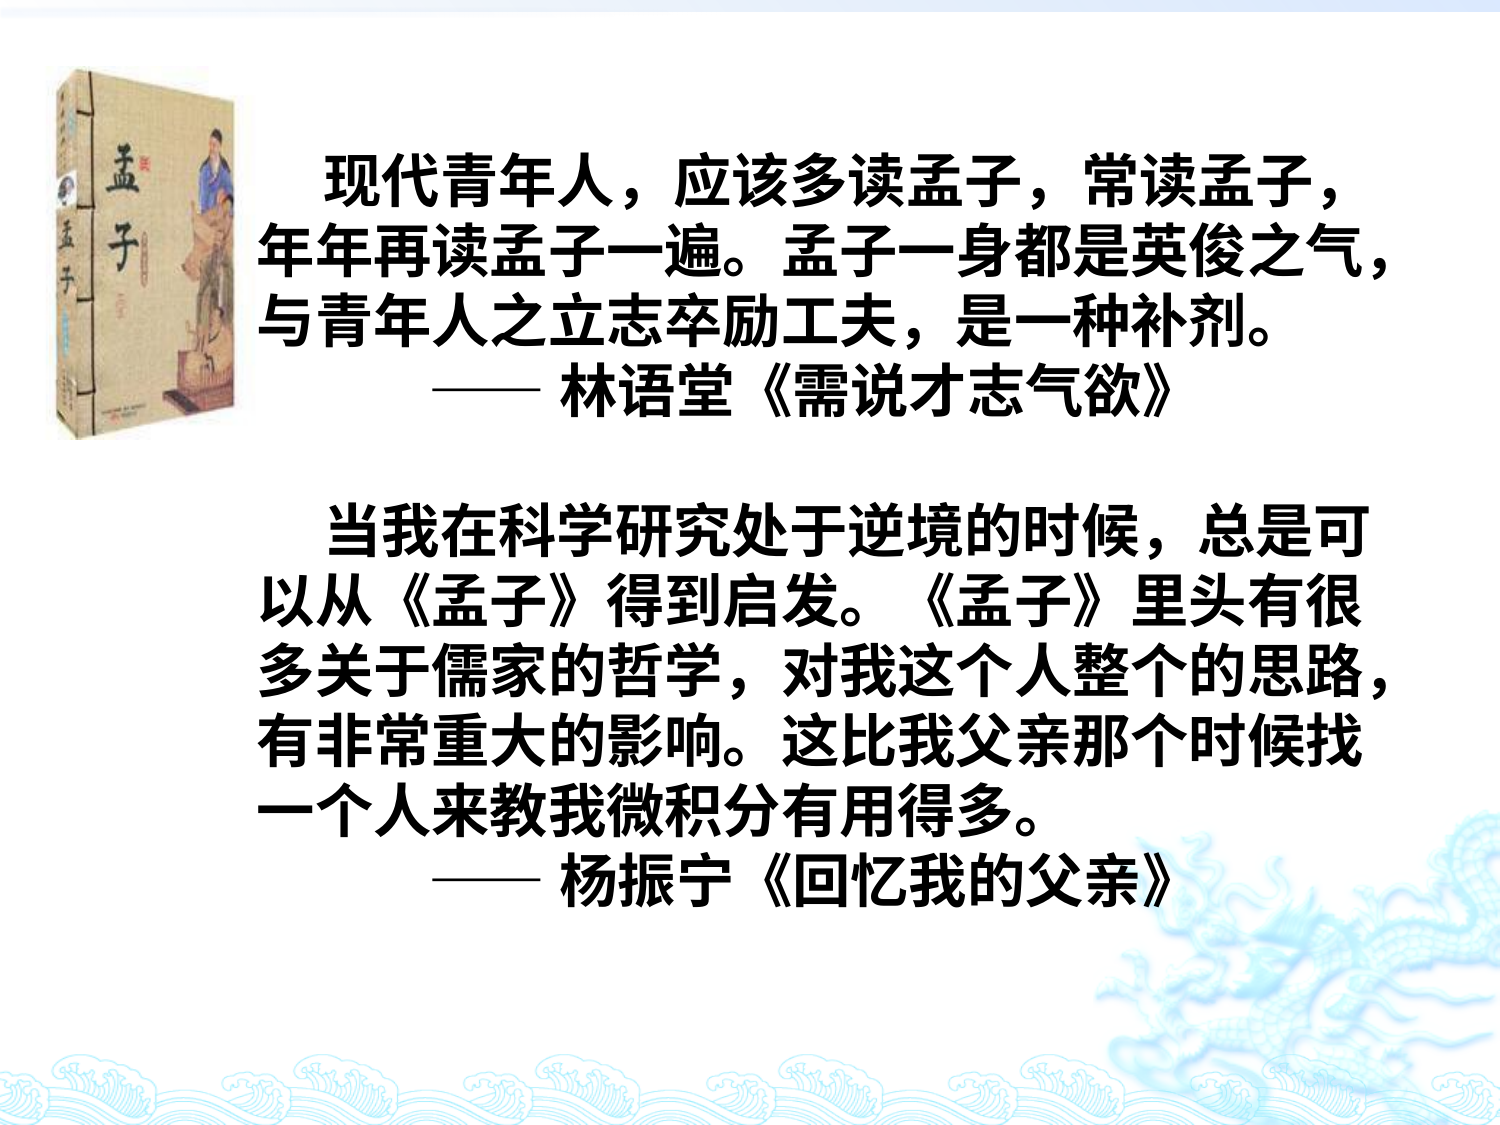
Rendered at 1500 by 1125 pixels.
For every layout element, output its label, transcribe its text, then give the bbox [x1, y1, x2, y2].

picture [0, 65, 290, 441]
text_box 现代青年人，应该多读孟子，常读孟子，年年再读孟子一遍。孟子一身都是英俊之气，与青年人之立志卒励工夫，是一种补剂。 ——林语堂《需说才志气欲》 当我在科学研究处于逆境的时候，总是可以从《孟子》得到启发。《孟子》里头有很多关于儒家的哲学，对我这个人整个的思路，有非常重大的影响。这比我父亲那个时候找一个人来教我微积分有用得多。 ——杨振宁《回忆我的父亲》 [242, 137, 1400, 1062]
